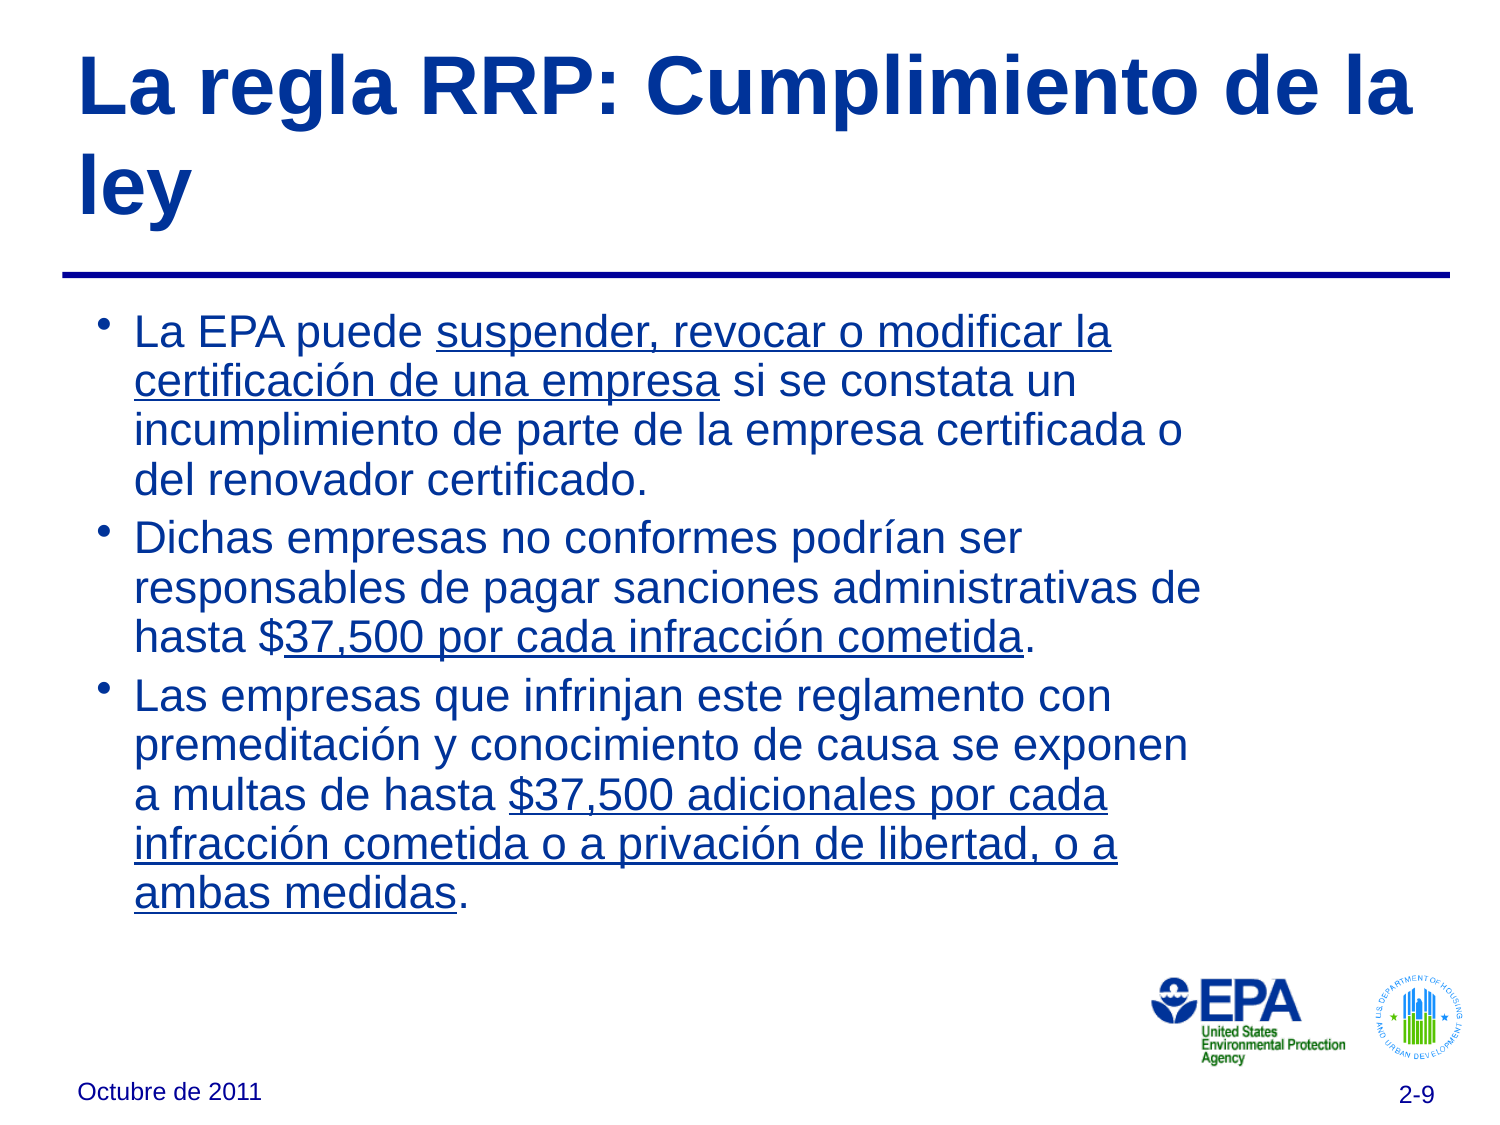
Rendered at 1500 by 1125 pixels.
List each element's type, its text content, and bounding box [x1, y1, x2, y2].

slide_number Octubre de 2011 [62, 1076, 376, 1113]
list La EPA puede suspender, revocar o modificar la certificación de una empresa si se constata un incumplimiento de parte de la empresa certificada o del renovador certificado. Dichas empresas no conformes podrían ser responsables de pagar sanciones administrativas de hasta $37,500 por cada infracción cometida. Las empresas que infrinjan este reglamento con premeditación y conocimiento de causa se exponen a multas de hasta $37,500 adicionales por cada infracción cometida o a privación de libertad, o a ambas medidas. [62, 299, 1226, 1076]
picture [1226, 974, 1350, 1049]
picture [1374, 974, 1463, 1060]
title La regla RRP: Cumplimiento de la ley [62, 24, 1451, 238]
slide_number 2-9 [1137, 1049, 1451, 1113]
